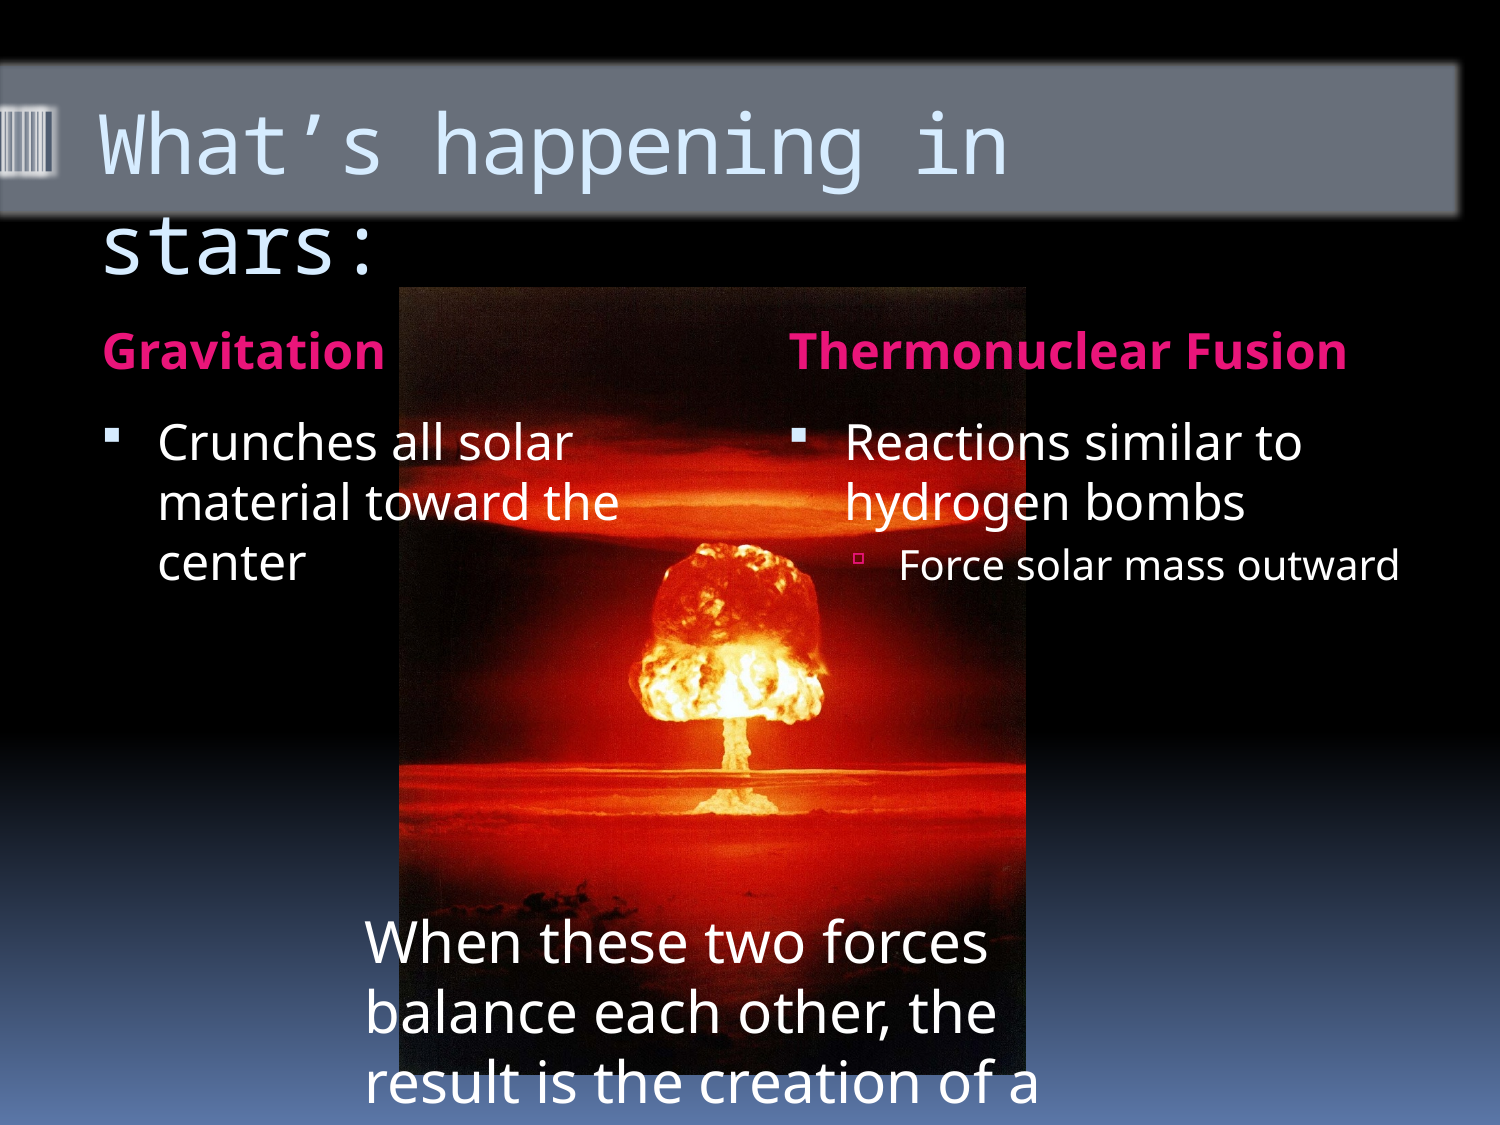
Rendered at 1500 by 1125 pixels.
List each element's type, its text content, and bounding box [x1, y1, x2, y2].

picture [399, 287, 1027, 1076]
title What’s happening in stars: [82, 83, 1358, 234]
list Reactions similar to hydrogen bombs Force solar mass outward [1036, 403, 1425, 1053]
text_box When these two forces balance each other, the result is the creation of a sun [349, 897, 1100, 1125]
list Crunches all solar material toward the center [75, 403, 390, 1053]
list Thermonuclear Fusion [1036, 296, 1425, 402]
list Gravitation [75, 296, 390, 402]
